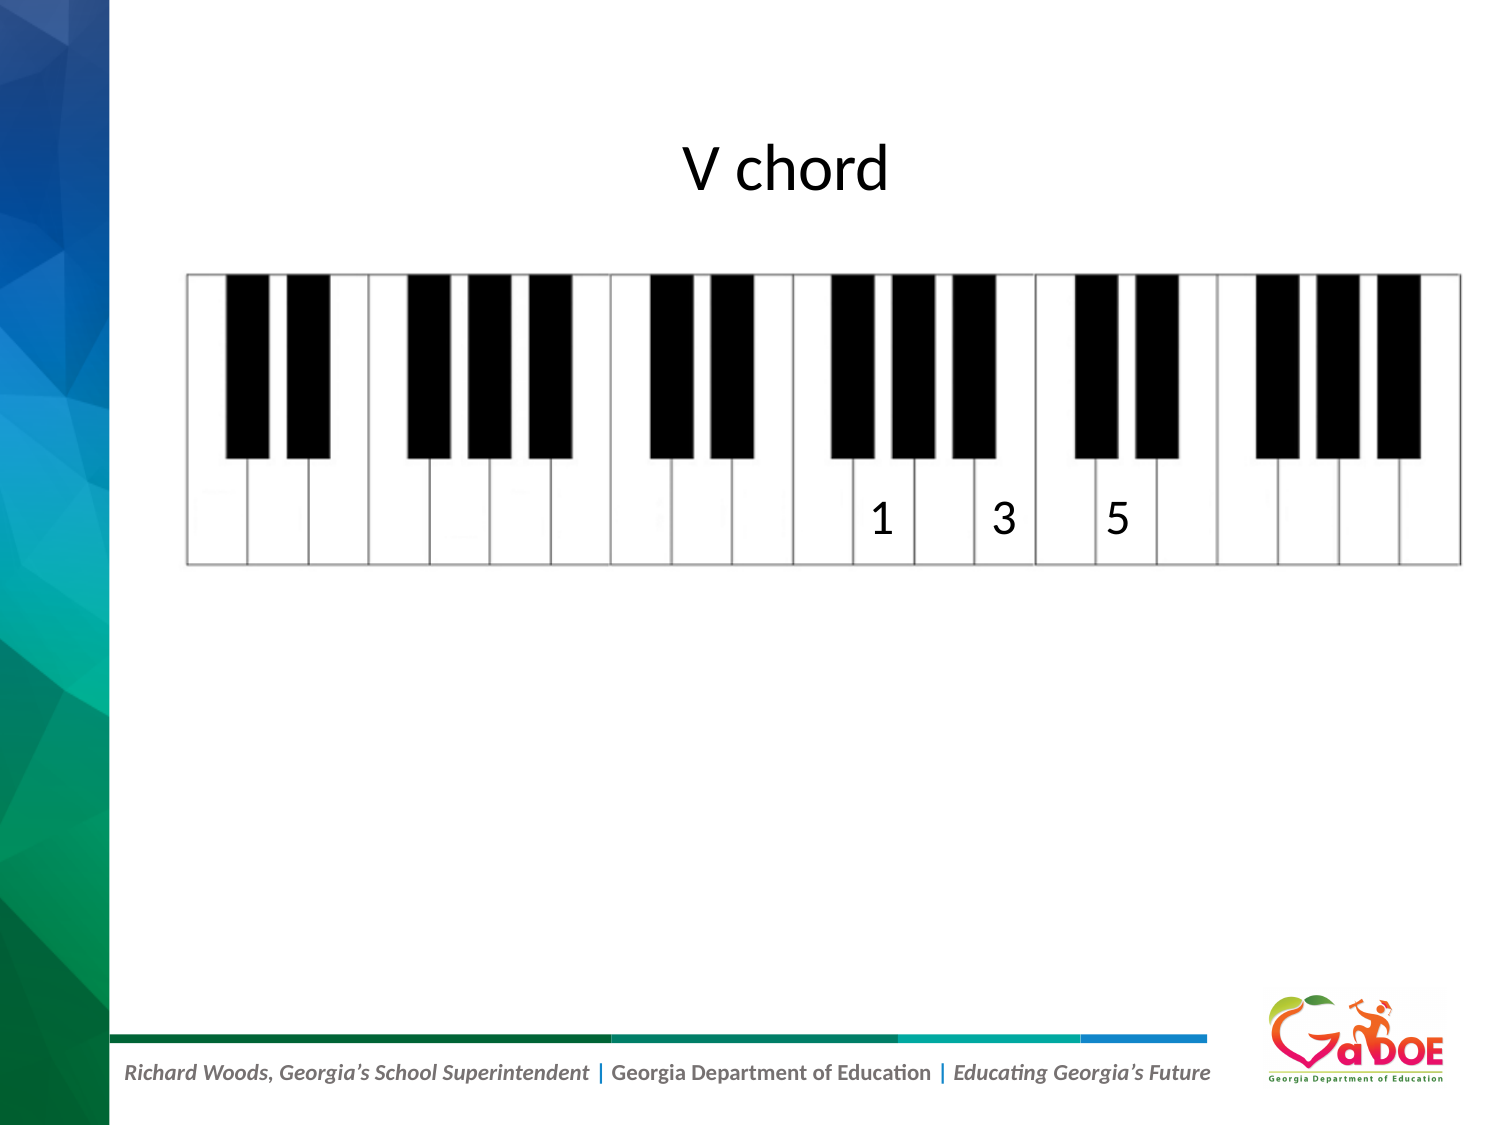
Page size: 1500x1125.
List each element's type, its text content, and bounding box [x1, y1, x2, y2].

picture [0, 0, 110, 1125]
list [178, 270, 1471, 578]
text_box V chord [667, 116, 906, 212]
picture [1263, 987, 1447, 1089]
